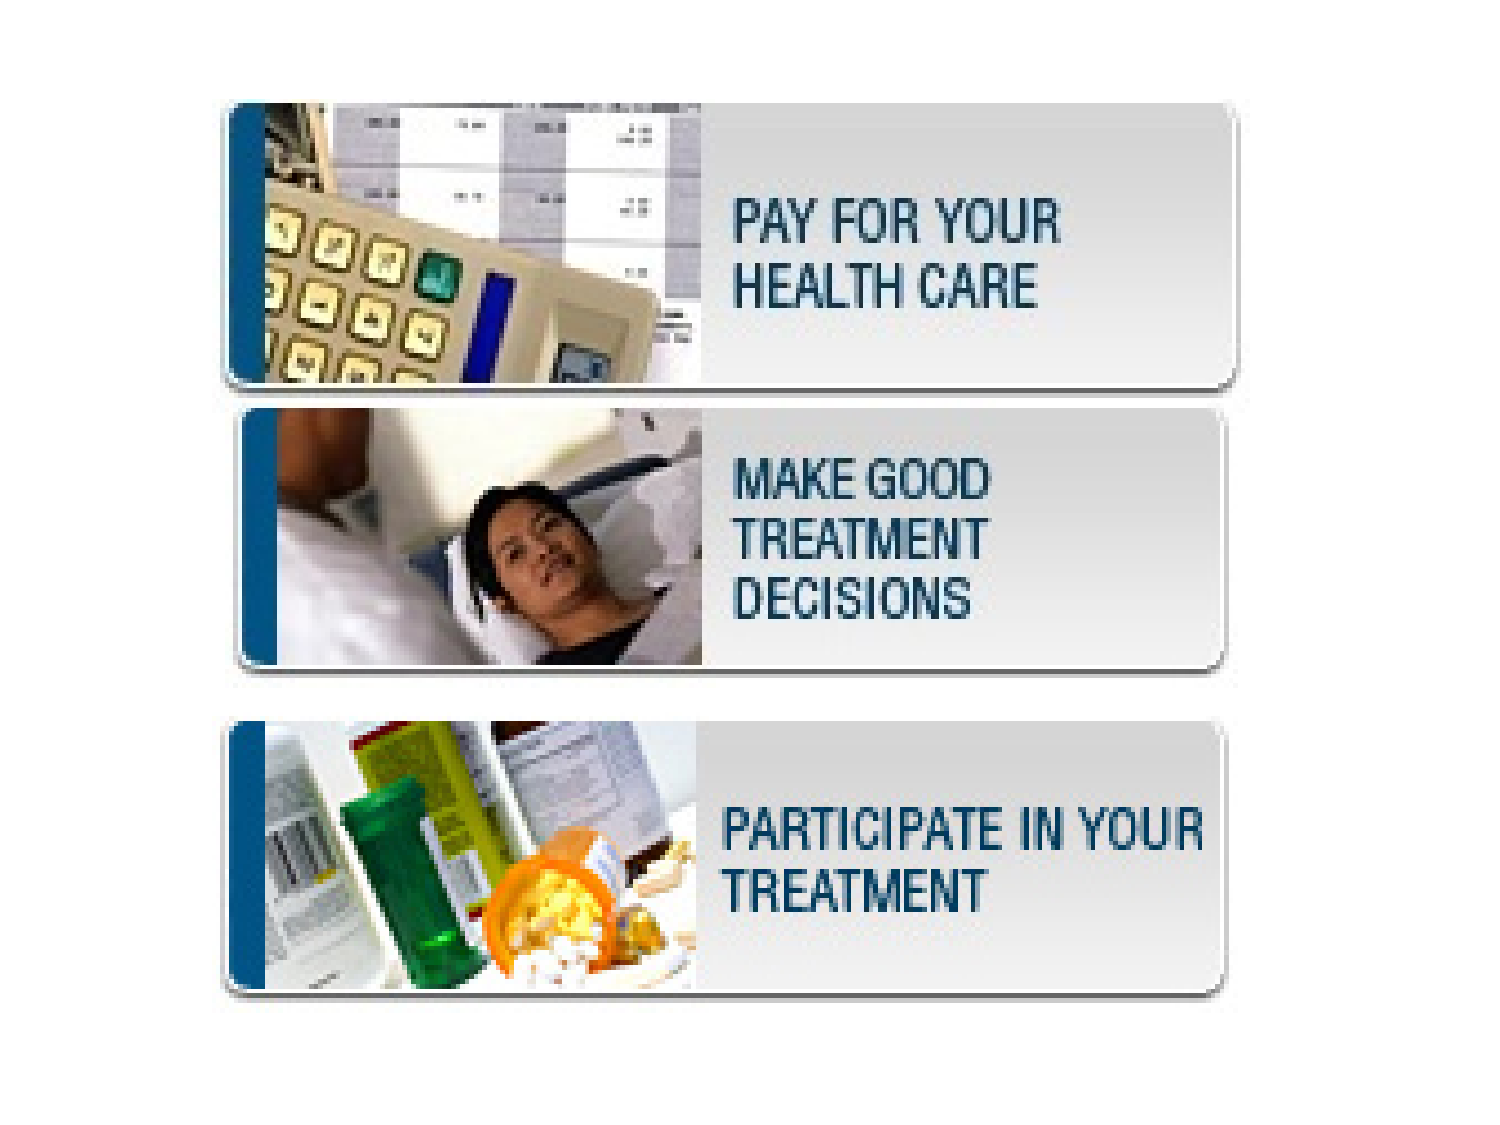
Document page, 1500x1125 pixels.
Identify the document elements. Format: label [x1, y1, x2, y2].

text_box [212, 99, 1251, 1013]
